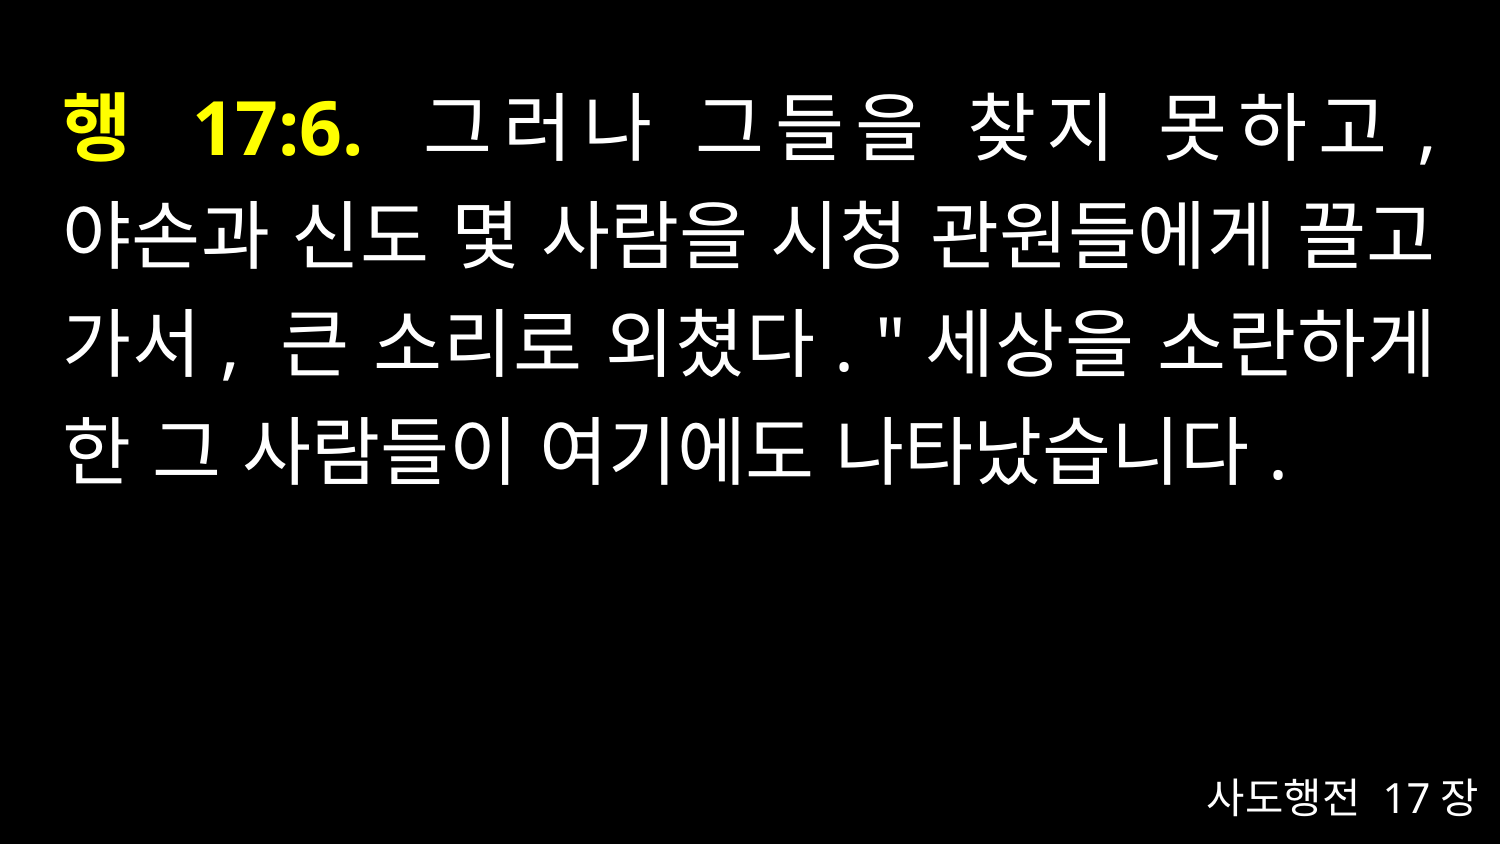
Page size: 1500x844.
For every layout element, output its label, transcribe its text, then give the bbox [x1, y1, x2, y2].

subtitle 사도행전 17장 [916, 770, 1500, 844]
title 행 17:6. 그러나 그들을 찾지 못하고, 야손과 신도 몇 사람을 시청 관원들에게 끌고 가서, 큰 소리로 외쳤다. "세상을 소란하게 한 그 사람들이 여기에도 나타났습니다. [0, 0, 1500, 844]
